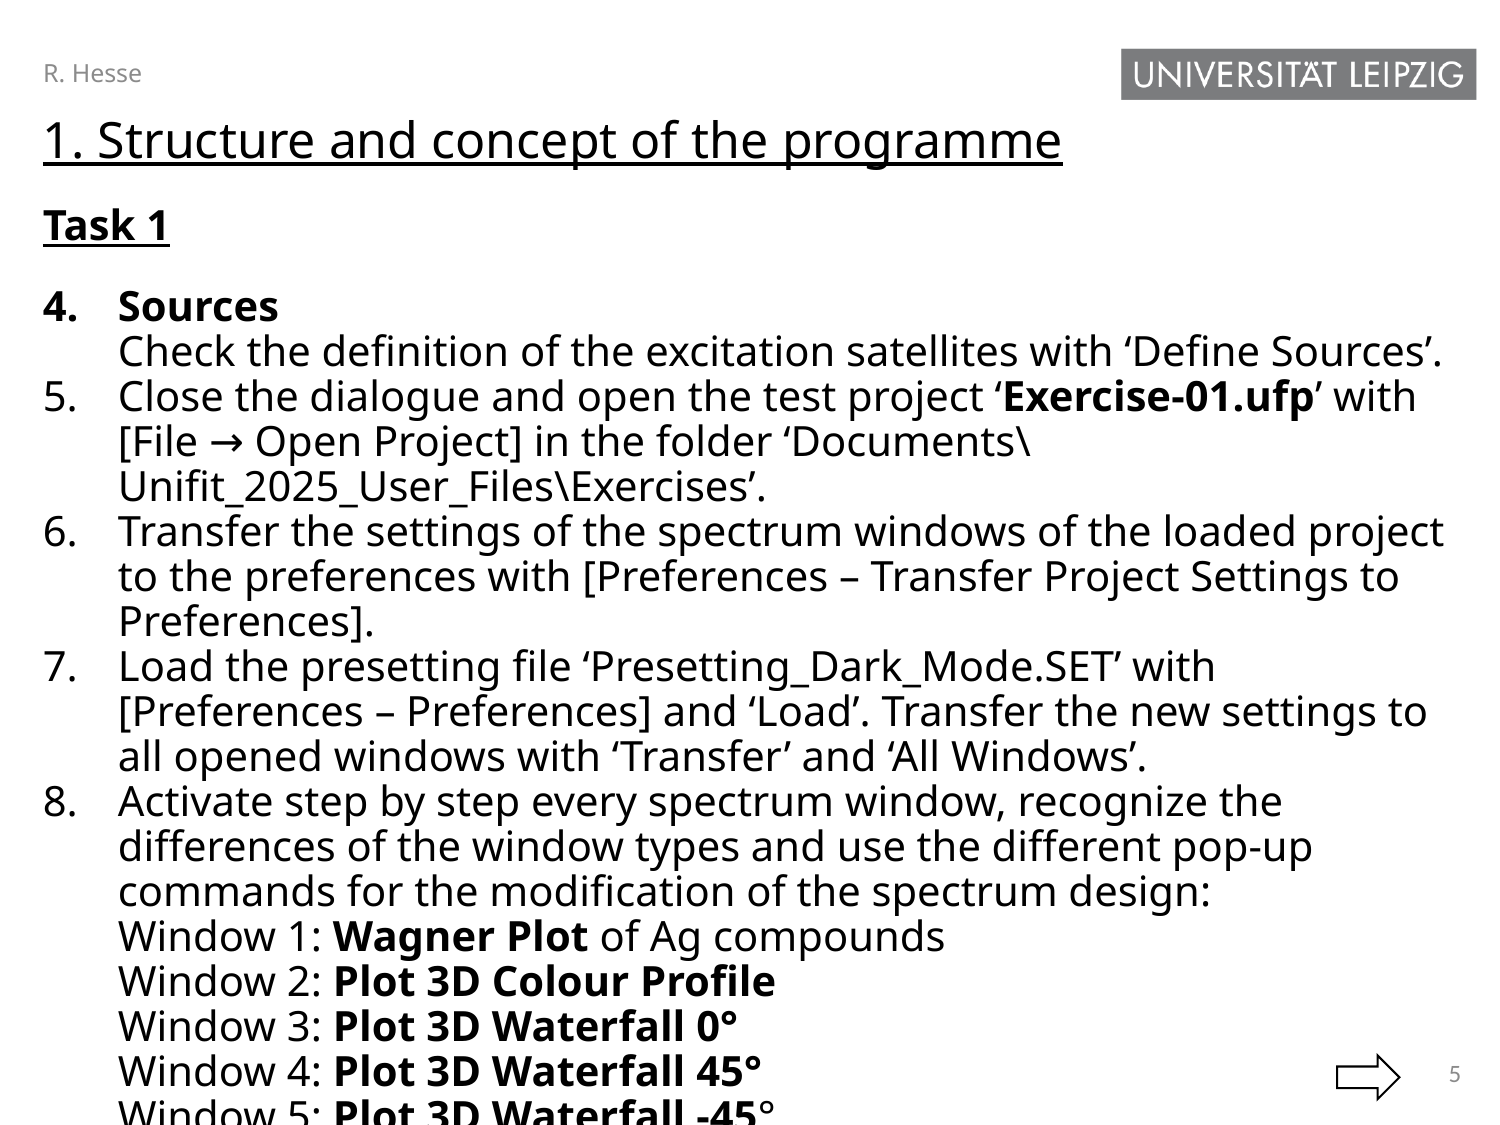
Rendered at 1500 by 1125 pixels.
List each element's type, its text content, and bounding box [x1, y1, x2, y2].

picture [1410, 48, 1477, 100]
text_box [1336, 1053, 1401, 1102]
text_box 1. Structure and concept of the programme [28, 100, 1269, 176]
footer R. Hesse [28, 44, 1410, 105]
text_box Task 1 Sources Check the definition of the excitation satellites with ‘Define Sources’. Close the dialogue and open the test project ‘Exercise-01.ufp’ with [File → Open Project] in the folder ‘Documents\Unifit_2025_User_Files\Exercises’. Transfer the settings of the spectrum windows of the loaded project to the preferences with [Preferences – Transfer Project Settings to Preferences]. Load the presetting file ‘Presetting_Dark_Mode.SET’ with [Preferences – Preferences] and ‘Load’. Transfer the new settings to all opened windows with ‘Transfer’ and ‘All Windows’. Activate step by step every spectrum window, recognize the differences of the window types and use the different pop-up commands for the modification of the spectrum design: Window 1: Wagner Plot of Ag compounds Window 2: Plot 3D Colour Profile Window 3: Plot 3D Waterfall 0° Window 4: Plot 3D Waterfall 45° Window 5: Plot 3D Waterfall -45° Window 6: Parameter Plot of an angle resolved measurement [28, 197, 1477, 1125]
